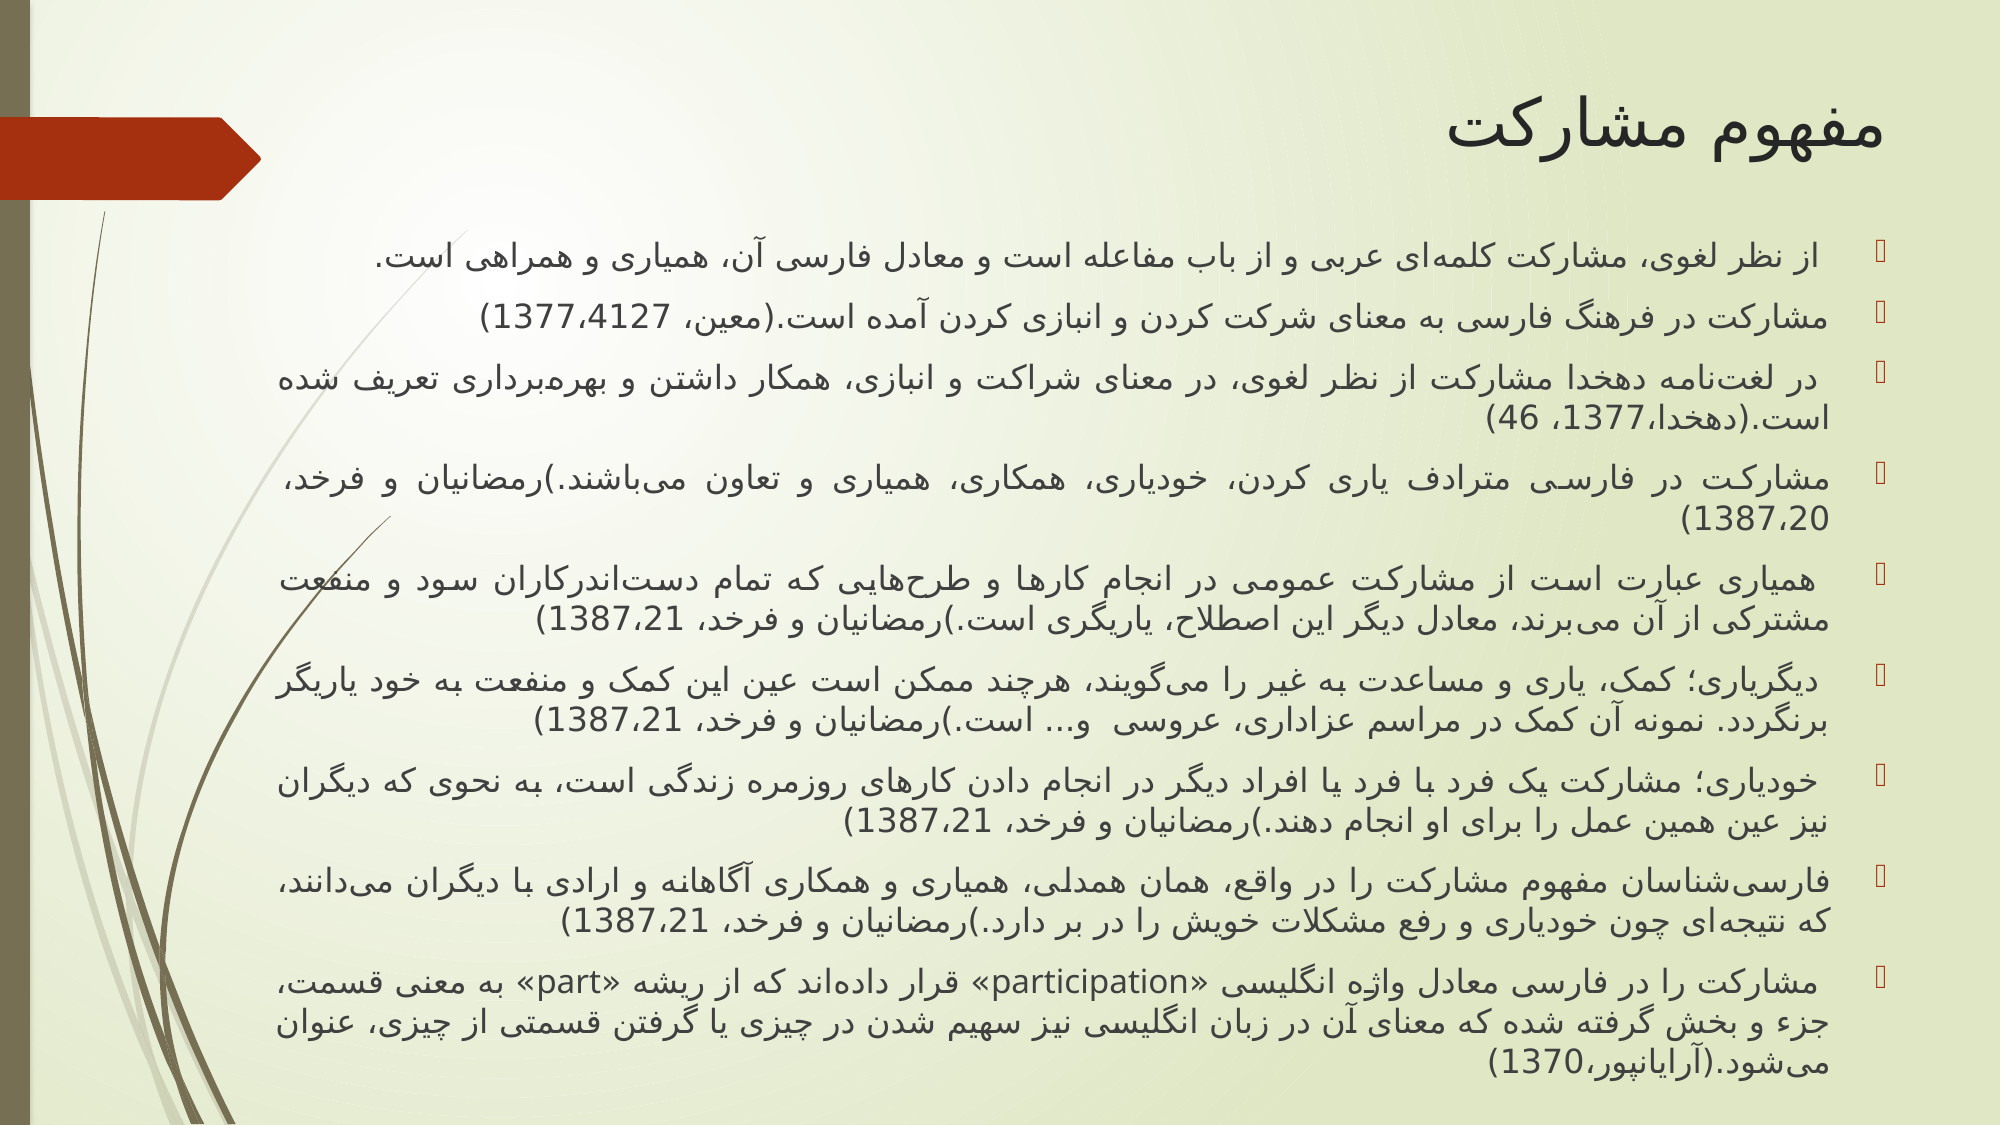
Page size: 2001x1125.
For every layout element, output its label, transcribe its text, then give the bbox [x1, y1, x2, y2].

title مفهوم مشارکت [552, 72, 1903, 227]
list از نظر لغوی، مشارکت کلمه‌ای عربی و از باب مفاعله است و معادل فارسی آن، همیاری و همراهی است. مشارکت در فرهنگ فارسی به معنای شرکت کردن و انبازی کردن آمده است.(معین، 1377،4127) در لغت‌نامه دهخدا مشارکت از نظر لغوی، در معنای شراکت و انبازی، همکار داشتن و بهره‌برداری تعریف شده است.(دهخدا،1377، 46) مشارکت در فارسی مترادف یاری کردن، خودیاری، همکاری، همیاری و تعاون می‌باشند.)رمضانیان و فرخد، 1387،20) همیاری عبارت است از مشارکت عمومی در انجام کارها و طرح‌هایی که تمام دست‌اندرکاران سود و منفعت مشترکی از آن می‌برند، معادل دیگر این اصطلاح، یاریگری است.)رمضانیان و فرخد، 1387،21) دیگریاری؛ کمک، یاری و مساعدت به غیر را می‌گویند، هرچند ممکن است عین این کمک و منفعت به خود یاریگر برنگردد. نمونه آن کمک در مراسم عزاداری، عروسی و... است.)رمضانیان و فرخد، 1387،21) خودیاری؛ مشارکت یک فرد با فرد یا افراد دیگر در انجام دادن کارهای روزمره زندگی است، به نحوی که دیگران نیز عین همین عمل را برای او انجام دهند.)رمضانیان و فرخد، 1387،21) فارسی‌شناسان مفهوم مشارکت را در واقع، همان همدلی، همیاری و همکاری آگاهانه و ارادی با دیگران می‌دانند، که نتیجه‌ای چون خودیاری و رفع مشکلات خویش را در بر دارد.)رمضانیان و فرخد، 1387،21) مشارکت را در فارسی معادل واژه انگلیسی «participation» قرار داده‌اند که از ریشه «part» به معنی قسمت، جزء و بخش گرفته شده که معنای آن در زبان انگلیسی نیز سهیم شدن در چیزی یا گرفتن قسمتی از چیزی، عنوان می‌شود.(آرایانپور،1370) [260, 227, 1903, 1074]
